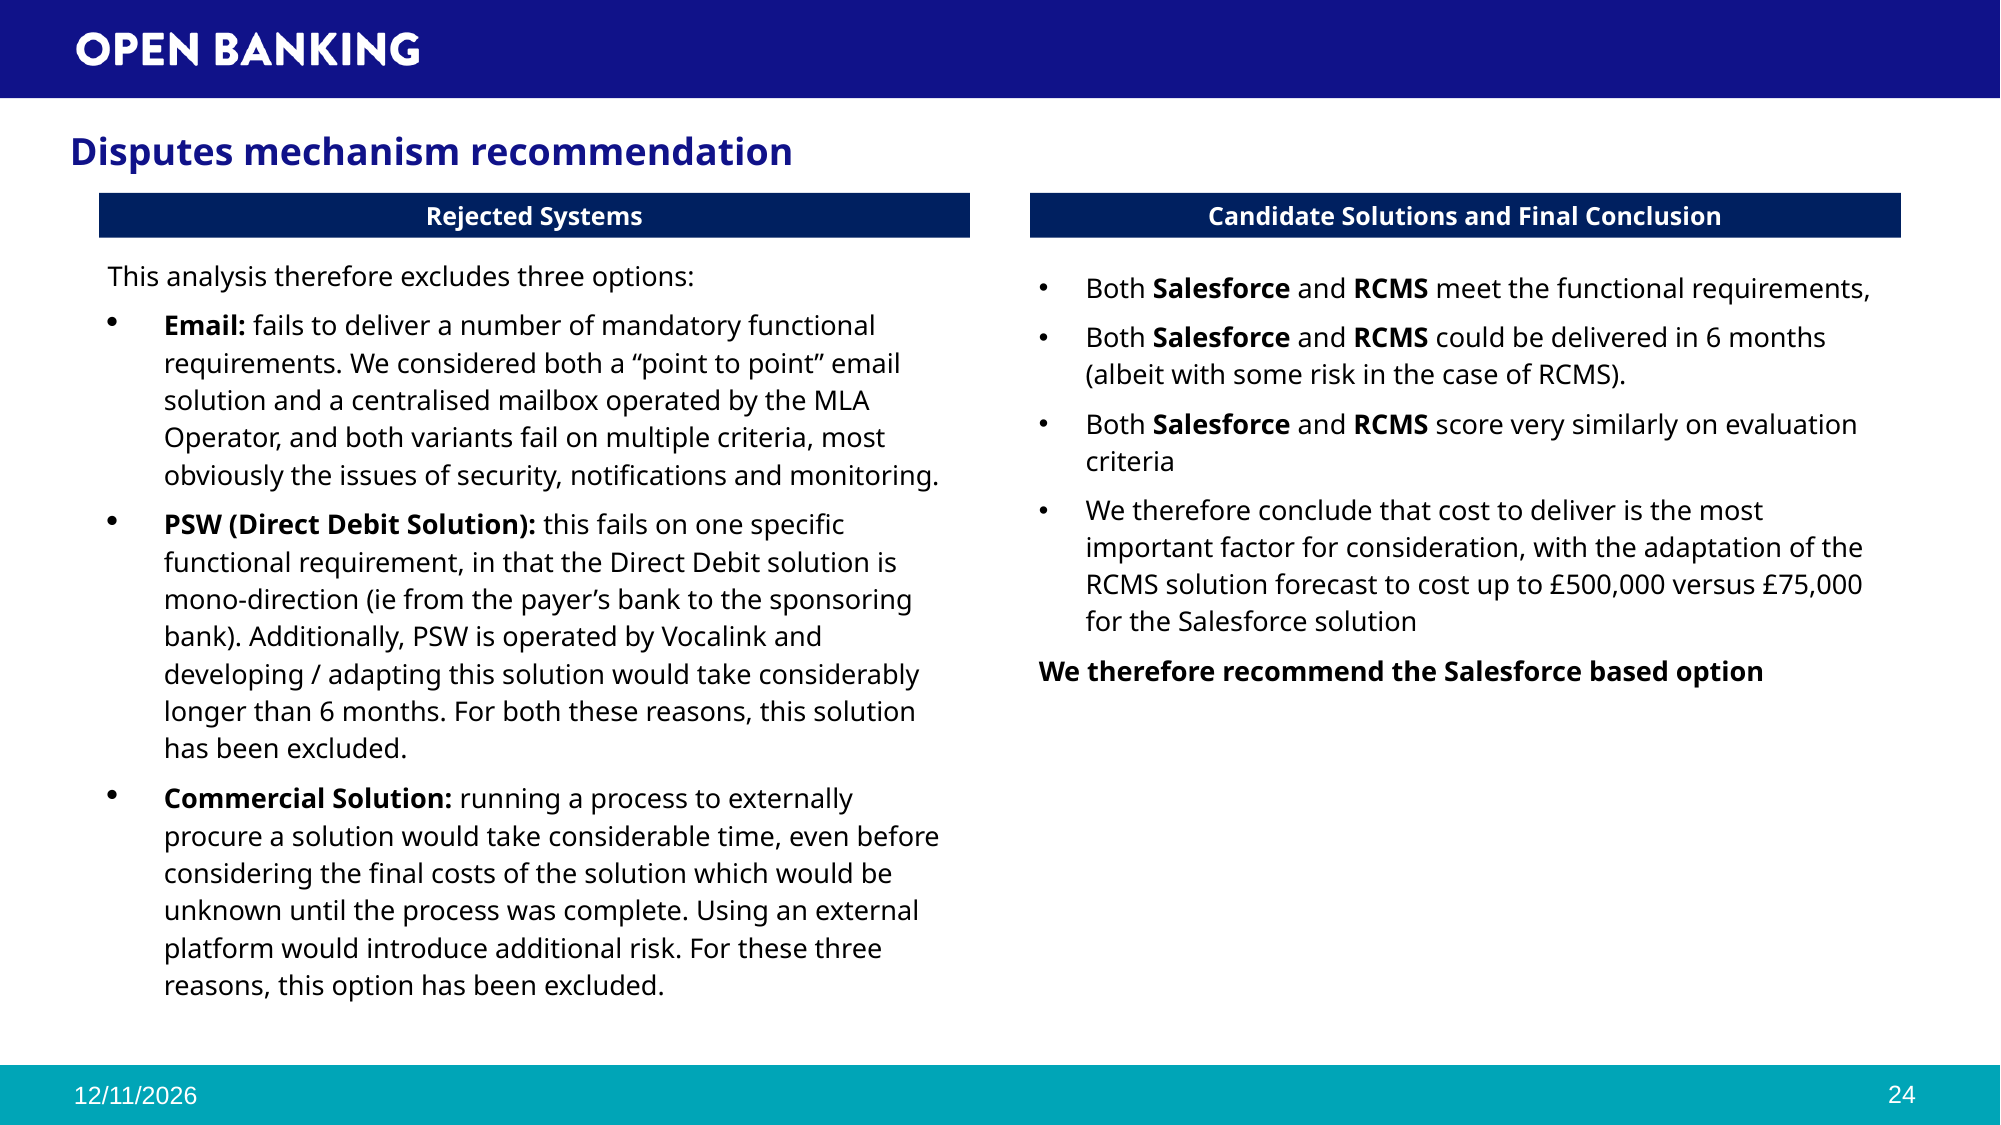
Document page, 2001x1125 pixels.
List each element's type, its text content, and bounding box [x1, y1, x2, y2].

picture [43, 0, 452, 99]
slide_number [59, 1065, 509, 1125]
list This analysis therefore excludes three options: Email: fails to deliver a number of mandatory functional requirements. We considered both a “point to point” email solution and a centralised mailbox operated by the MLA Operator, and both variants fail on multiple criteria, most obviously the issues of security, notifications and monitoring. PSW (Direct Debit Solution): this fails on one specific functional requirement, in that the Direct Debit solution is mono-direction (ie from the payer’s bank to the sponsoring bank). Additionally, PSW is operated by Vocalink and developing / adapting this solution would take considerably longer than 6 months. For both these reasons, this solution has been excluded. Commercial Solution: running a process to externally procure a solution would take considerable time, even before considering the final costs of the solution which would be unknown until the process was complete. Using an external platform would introduce additional risk. For these three reasons, this option has been excluded. [92, 258, 970, 955]
footer [662, 1064, 1338, 1124]
title Disputes mechanism recommendation [54, 125, 1629, 207]
slide_number 24 [1412, 1064, 1932, 1124]
text_box Candidate Solutions and Final Conclusion [1030, 192, 1901, 238]
text_box Both Salesforce and RCMS meet the functional requirements, Both Salesforce and RCMS could be delivered in 6 months (albeit with some risk in the case of RCMS). Both Salesforce and RCMS score very similarly on evaluation criteria We therefore conclude that cost to deliver is the most important factor for consideration, with the adaptation of the RCMS solution forecast to cost up to £500,000 versus £75,000 for the Salesforce solution We therefore recommend the Salesforce based option [1023, 258, 1901, 955]
text_box Rejected Systems [99, 192, 970, 238]
